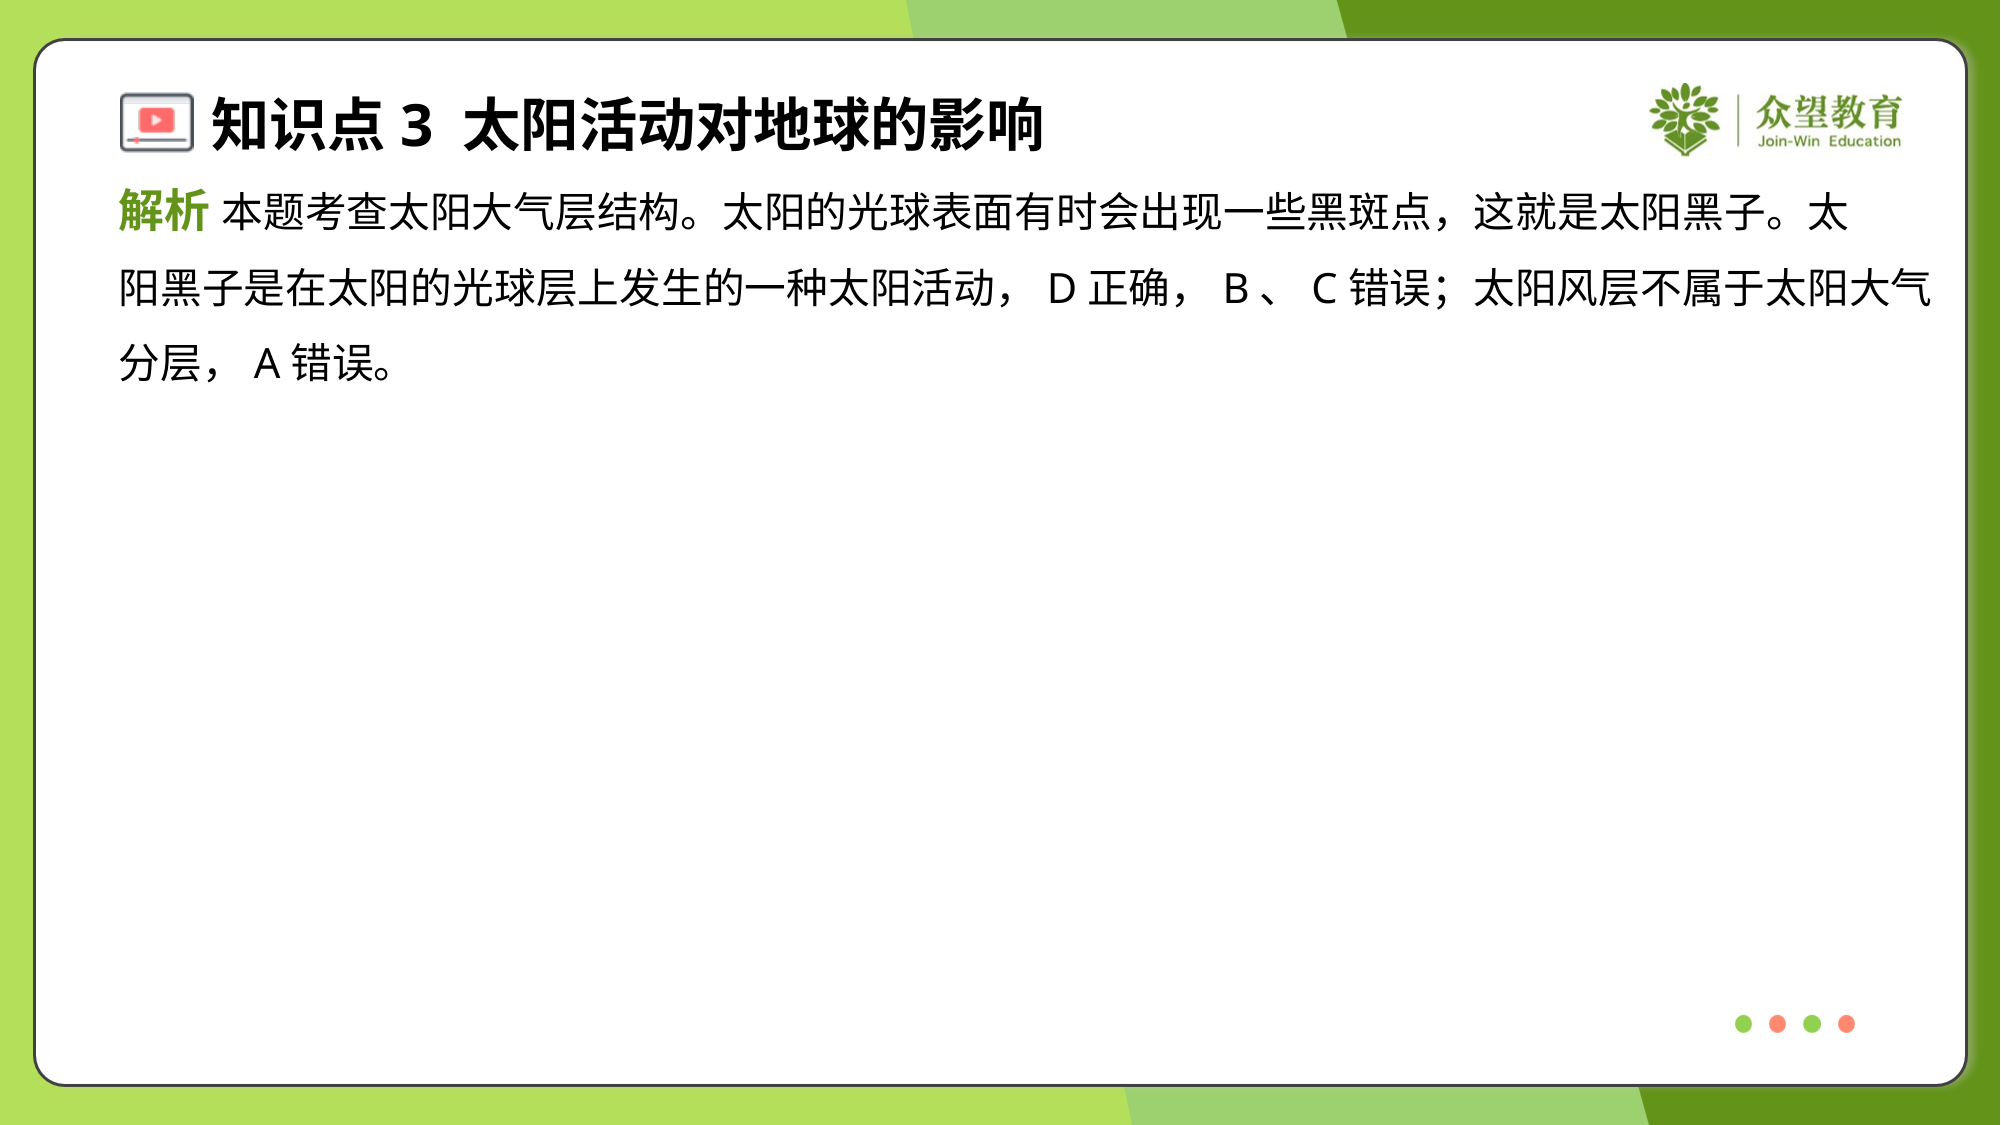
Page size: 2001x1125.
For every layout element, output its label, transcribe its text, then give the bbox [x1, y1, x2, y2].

picture [0, 0, 2000, 1125]
text_box 解析 本题考查太阳大气层结构。太阳的光球表面有时会出现一些黑斑点，这就是太阳黑子。太 阳黑子是在太阳的光球层上发生的一种太阳活动，D正确，B、C错误；太阳风层不属于太阳大气 分层，A错误。 [118, 159, 1883, 387]
